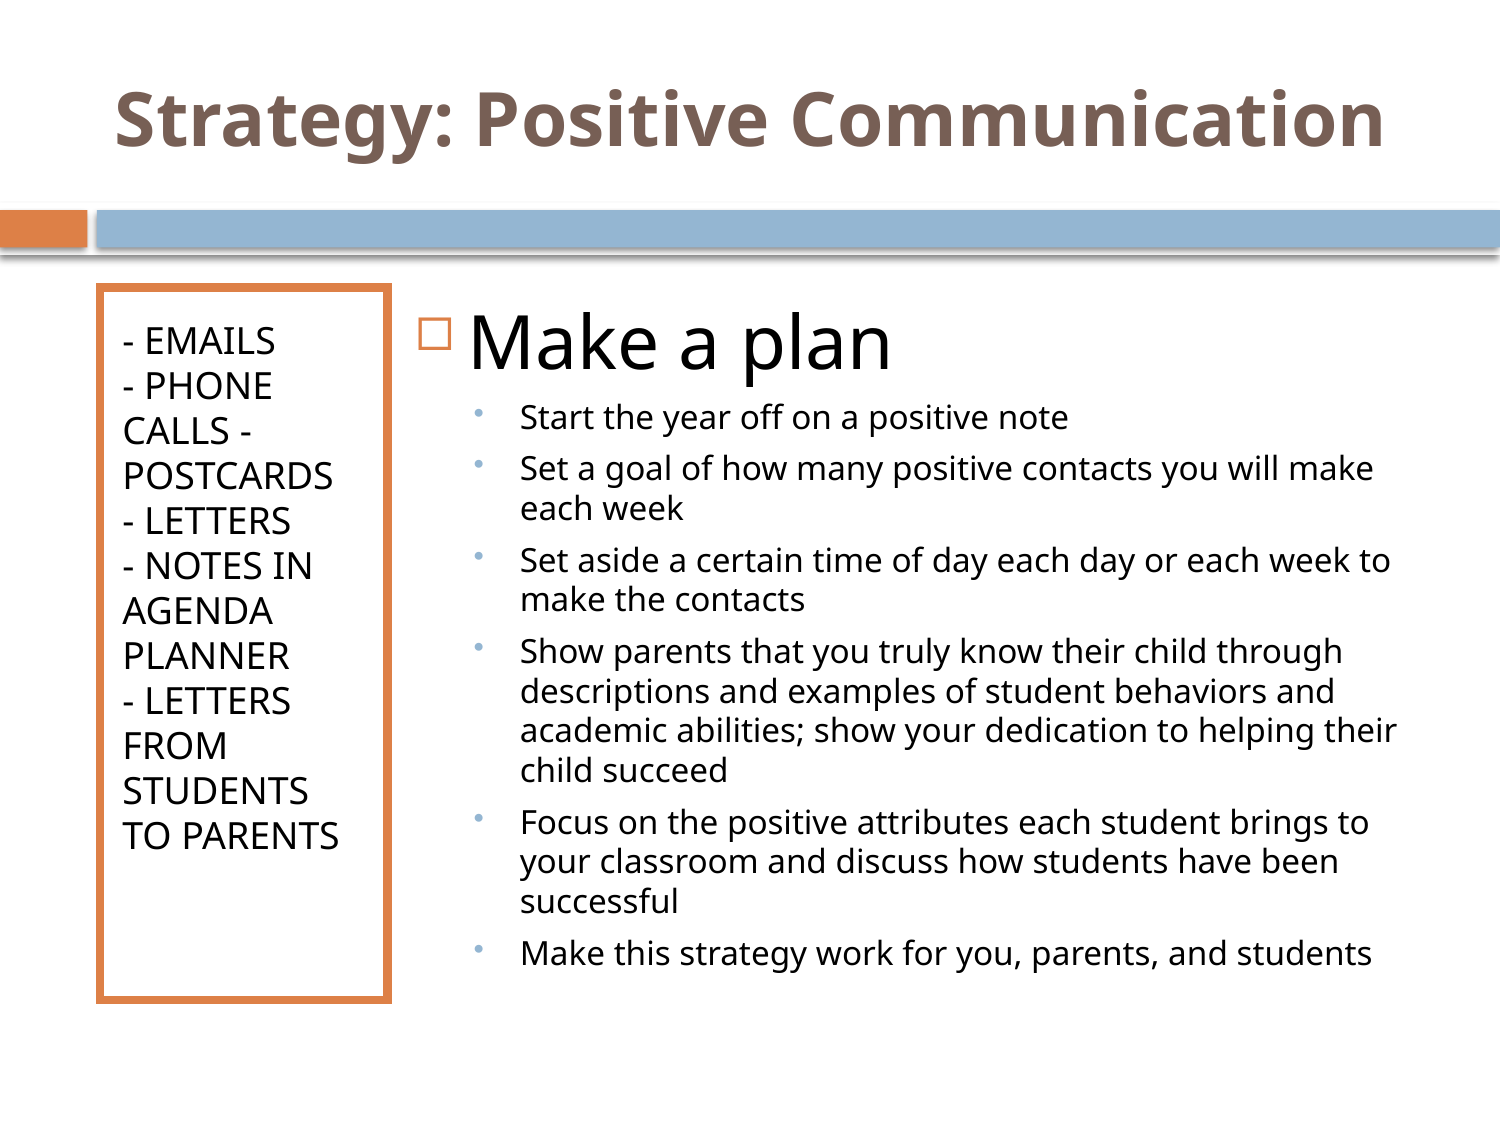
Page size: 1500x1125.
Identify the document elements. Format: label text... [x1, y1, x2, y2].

list - emails - phone calls - postcards - letters - notes in agenda planner - letters from students to parents [96, 283, 392, 1004]
list Make a plan Start the year off on a positive note Set a goal of how many positive contacts you will make each week Set aside a certain time of day each day or each week to make the contacts Show parents that you truly know their child through descriptions and examples of student behaviors and academic abilities; show your dedication to helping their child succeed Focus on the positive attributes each student brings to your classroom and discuss how students have been successful Make this strategy work for you, parents, and students [399, 287, 1450, 1013]
title Strategy: Positive Communication [99, 44, 1425, 188]
